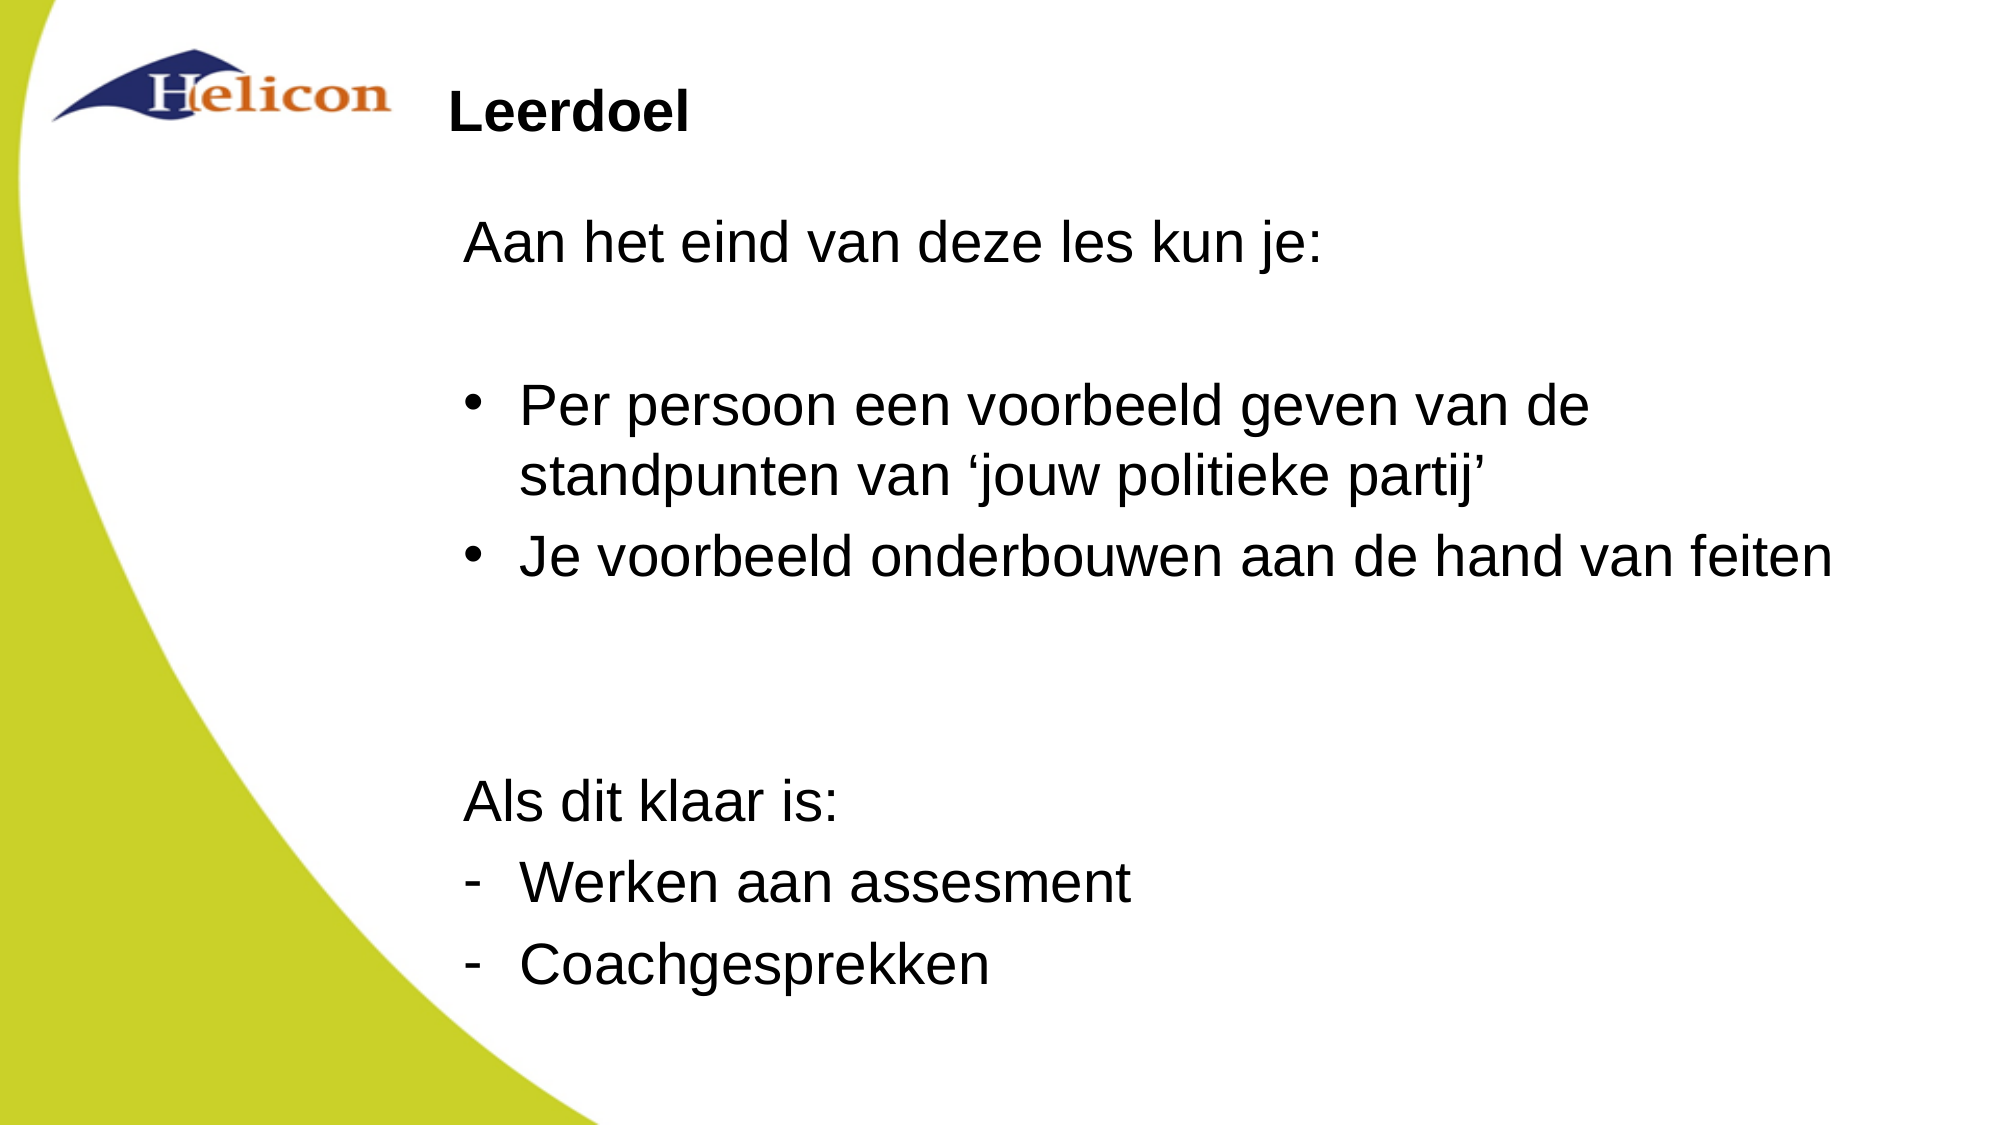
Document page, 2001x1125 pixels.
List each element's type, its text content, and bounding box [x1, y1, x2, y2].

title Leerdoel [432, 54, 1887, 161]
picture [0, 0, 2000, 1125]
list Aan het eind van deze les kun je: Per persoon een voorbeeld geven van de standpunten van ‘jouw politieke partij’ Je voorbeeld onderbouwen aan de hand van feiten Als dit klaar is: Werken aan assesment Coachgesprekken [448, 196, 1900, 1005]
